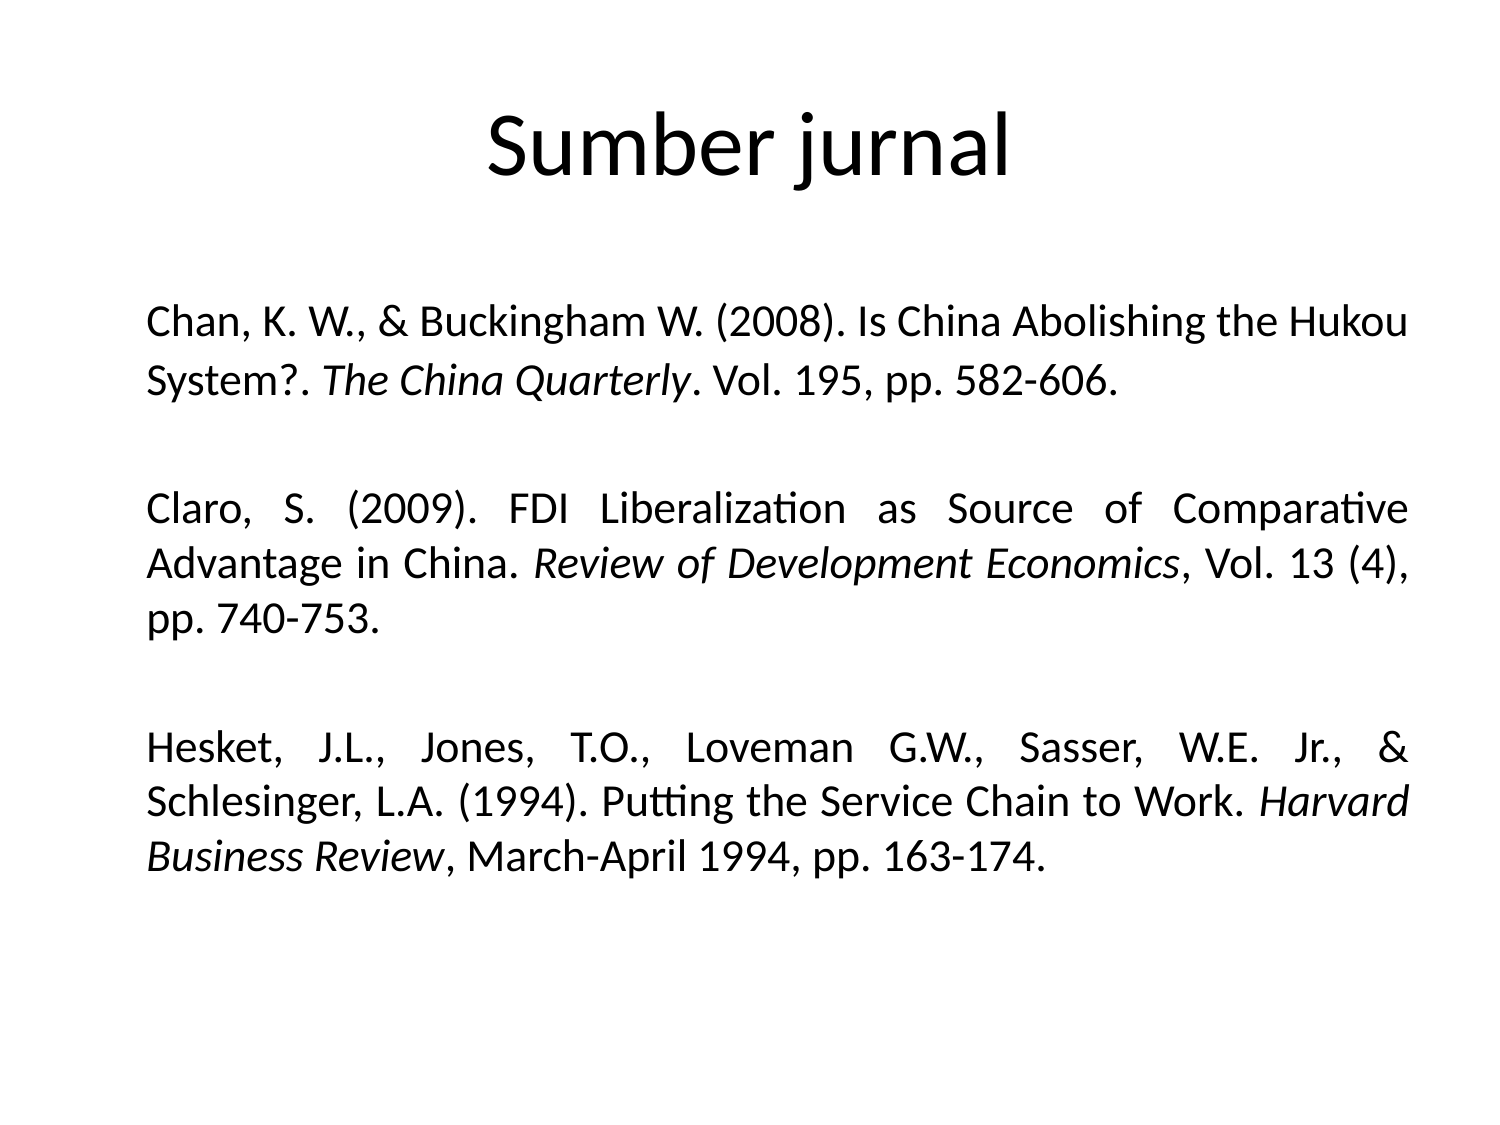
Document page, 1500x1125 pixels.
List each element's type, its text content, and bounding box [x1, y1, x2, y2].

title Sumber jurnal [75, 45, 1425, 233]
list Chan, K. W., & Buckingham W. (2008). Is China Abolishing the Hukou System?. The China Quarterly. Vol. 195, pp. 582-606. Claro, S. (2009). FDI Liberalization as Source of Comparative Advantage in China. Review of Development Economics, Vol. 13 (4), pp. 740-753. Hesket, J.L., Jones, T.O., Loveman G.W., Sasser, W.E. Jr., & Schlesinger, L.A. (1994). Putting the Service Chain to Work. Harvard Business Review, March-April 1994, pp. 163-174. [75, 262, 1425, 1005]
